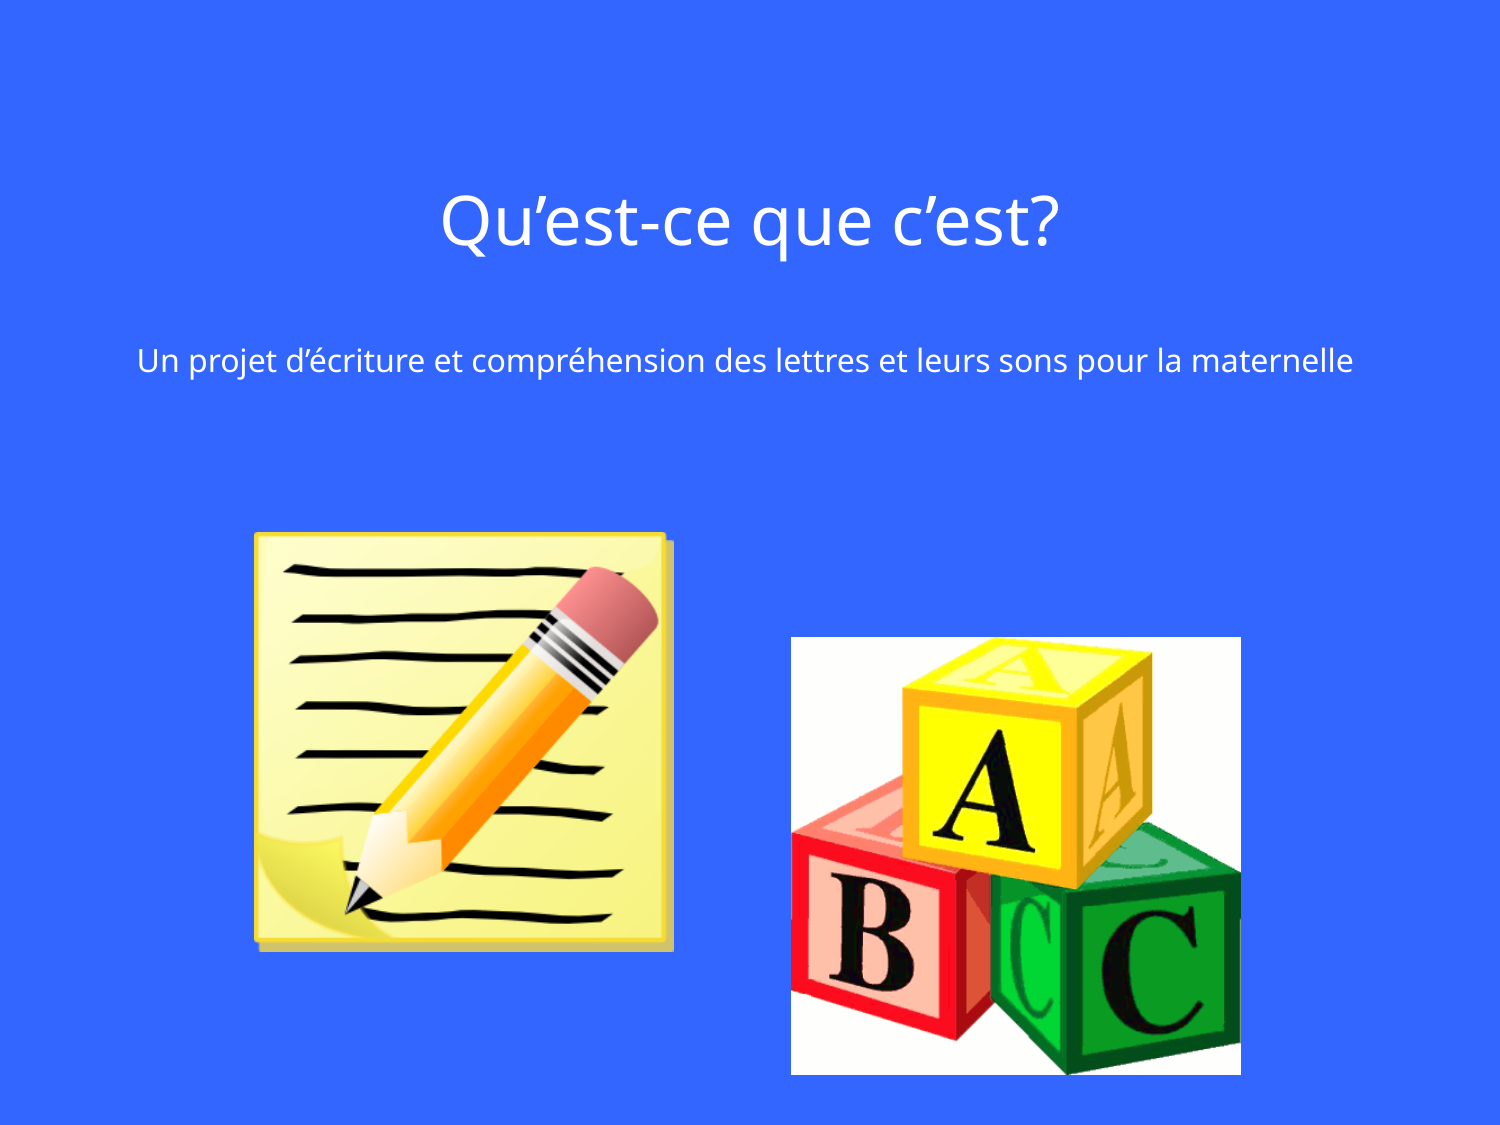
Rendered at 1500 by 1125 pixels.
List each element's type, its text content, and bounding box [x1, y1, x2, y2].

title Qu’est-ce que c’est? Un projet d’écriture et compréhension des lettres et leurs sons pour la maternelle [112, 157, 1388, 399]
picture [254, 532, 674, 952]
picture [790, 637, 1241, 1075]
